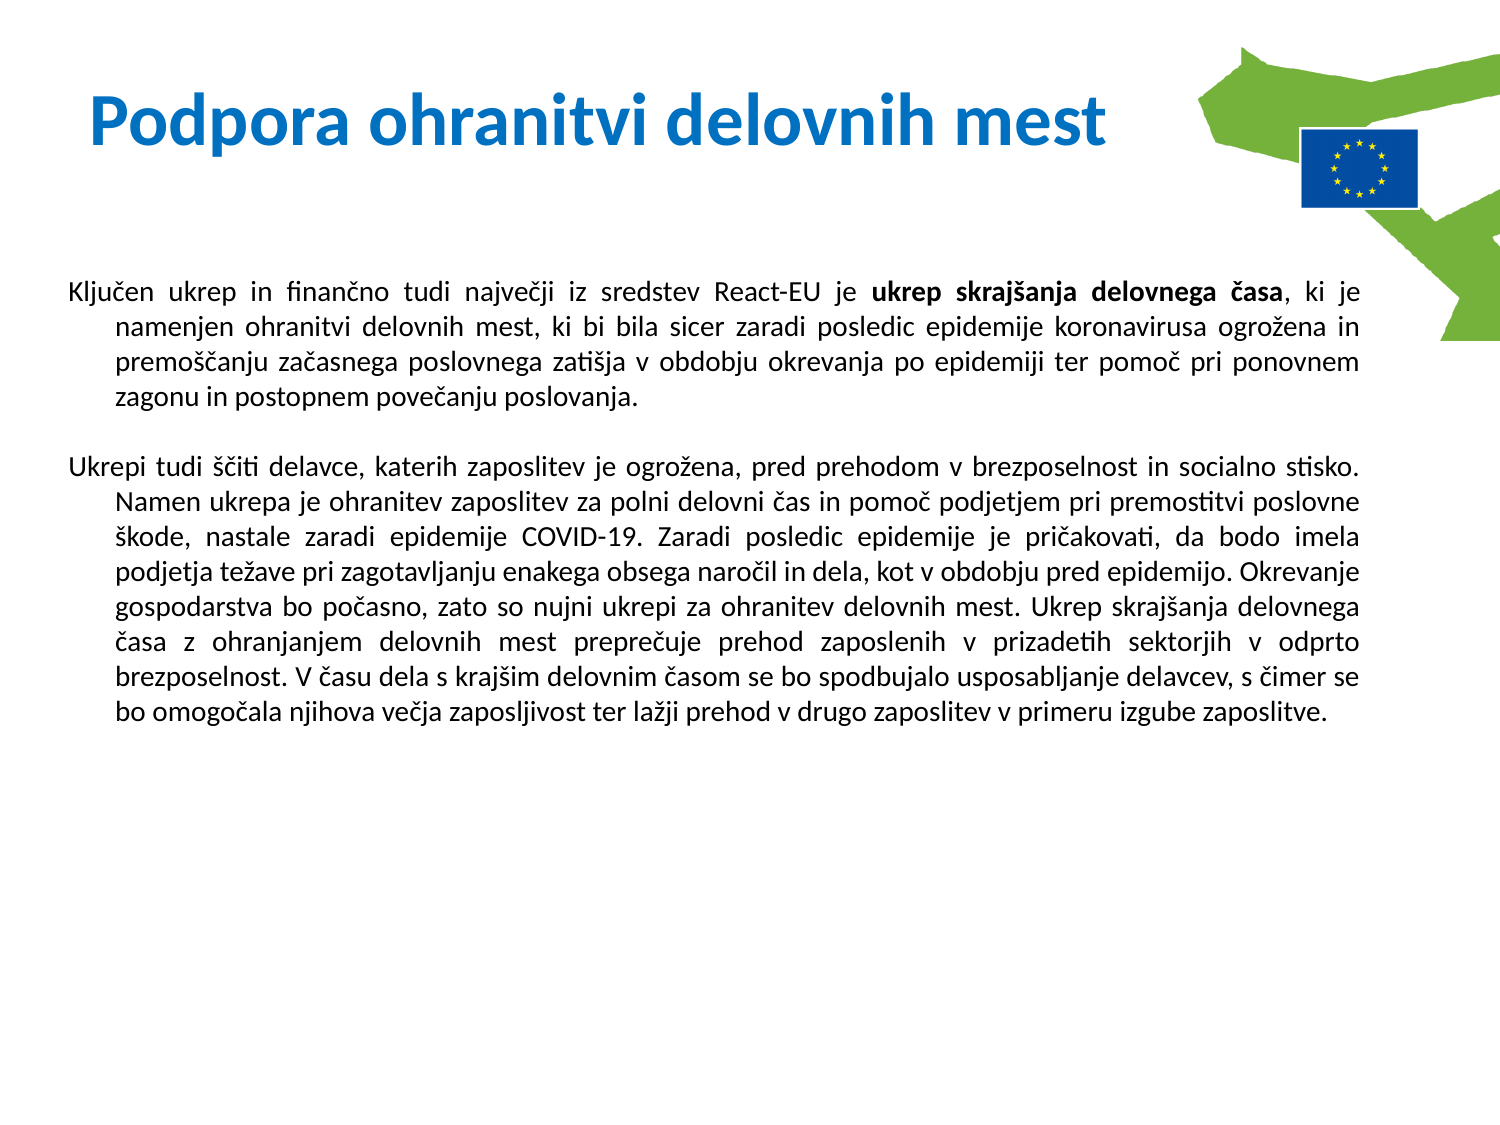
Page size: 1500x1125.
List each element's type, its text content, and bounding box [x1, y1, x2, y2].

picture [1197, 6, 1500, 410]
text_box Ključen ukrep in finančno tudi največji iz sredstev React-EU je ukrep skrajšanja delovnega časa, ki je namenjen ohranitvi delovnih mest, ki bi bila sicer zaradi posledic epidemije koronavirusa ogrožena in premoščanju začasnega poslovnega zatišja v obdobju okrevanja po epidemiji ter pomoč pri ponovnem zagonu in postopnem povečanju poslovanja. Ukrepi tudi ščiti delavce, katerih zaposlitev je ogrožena, pred prehodom v brezposelnost in socialno stisko. Namen ukrepa je ohranitev zaposlitev za polni delovni čas in pomoč podjetjem pri premostitvi poslovne škode, nastale zaradi epidemije COVID-19. Zaradi posledic epidemije je pričakovati, da bodo imela podjetja težave pri zagotavljanju enakega obsega naročil in dela, kot v obdobju pred epidemijo. Okrevanje gospodarstva bo počasno, zato so nujni ukrepi za ohranitev delovnih mest. Ukrep skrajšanja delovnega časa z ohranjanjem delovnih mest preprečuje prehod zaposlenih v prizadetih sektorjih v odprto brezposelnost. V času dela s krajšim delovnim časom se bo spodbujalo usposabljanje delavcev, s čimer se bo omogočala njihova večja zaposljivost ter lažji prehod v drugo zaposlitev v primeru izgube zaposlitve. [53, 230, 1376, 840]
text_box Podpora ohranitvi delovnih mest [75, 63, 1194, 168]
